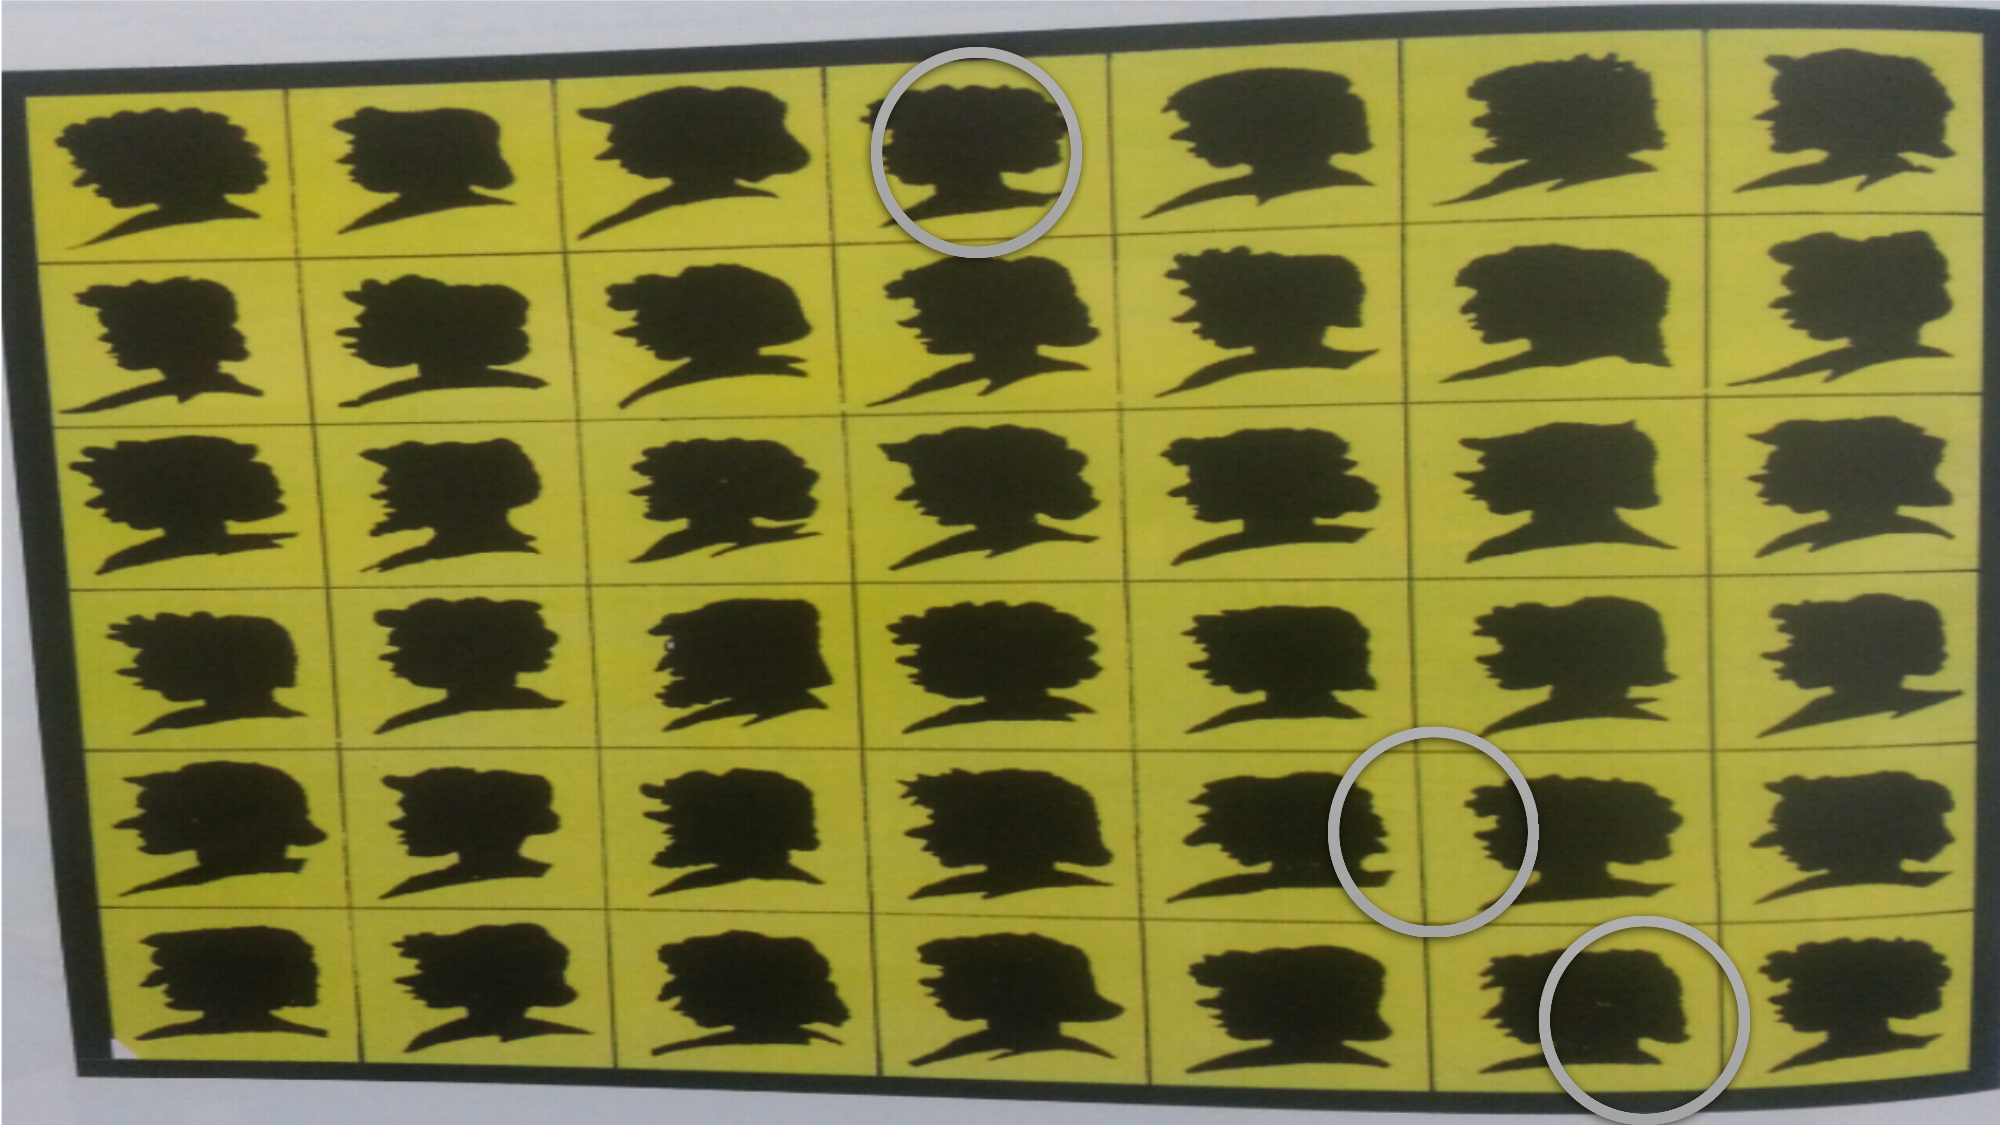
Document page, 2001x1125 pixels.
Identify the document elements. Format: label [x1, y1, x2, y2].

text_box [1563, 915, 1750, 1125]
picture [3, 0, 2000, 1125]
